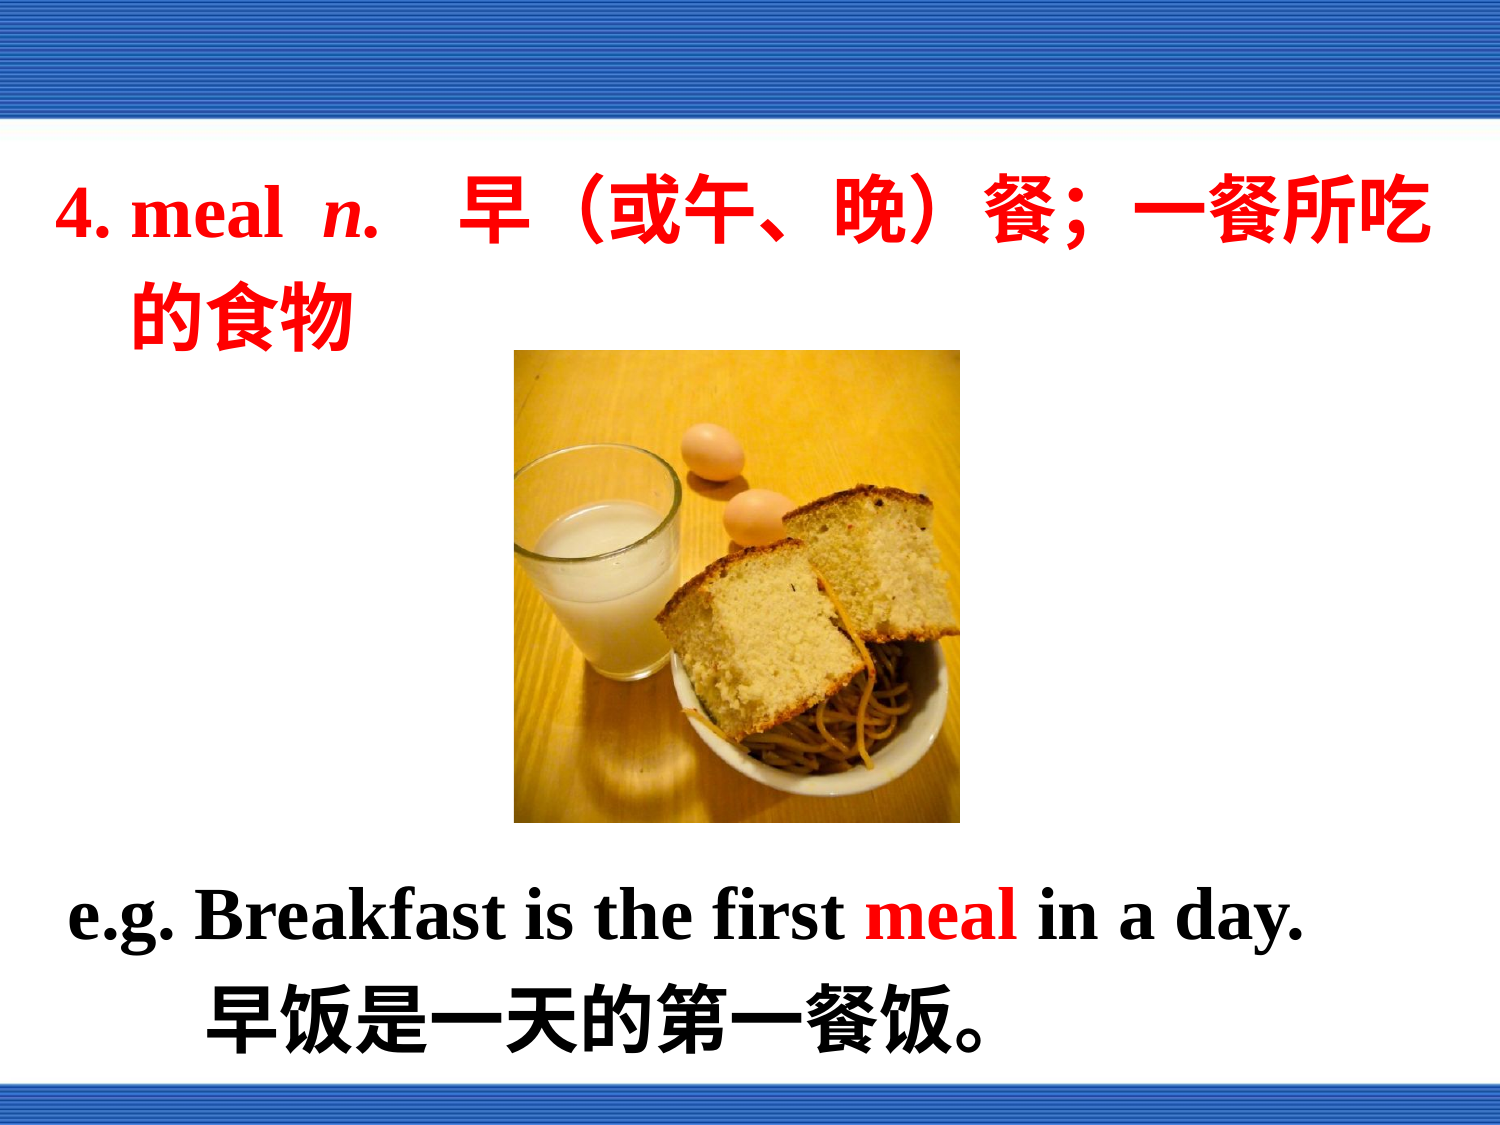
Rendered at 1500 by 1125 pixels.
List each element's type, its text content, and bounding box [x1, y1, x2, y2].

picture [0, 0, 1500, 1125]
text_box 4. meal n. 早（或午、晚）餐；一餐所吃的食物 [41, 137, 1453, 368]
text_box e.g. Breakfast is the first meal in a day. 早饭是一天的第一餐饭。 [53, 838, 1388, 1070]
